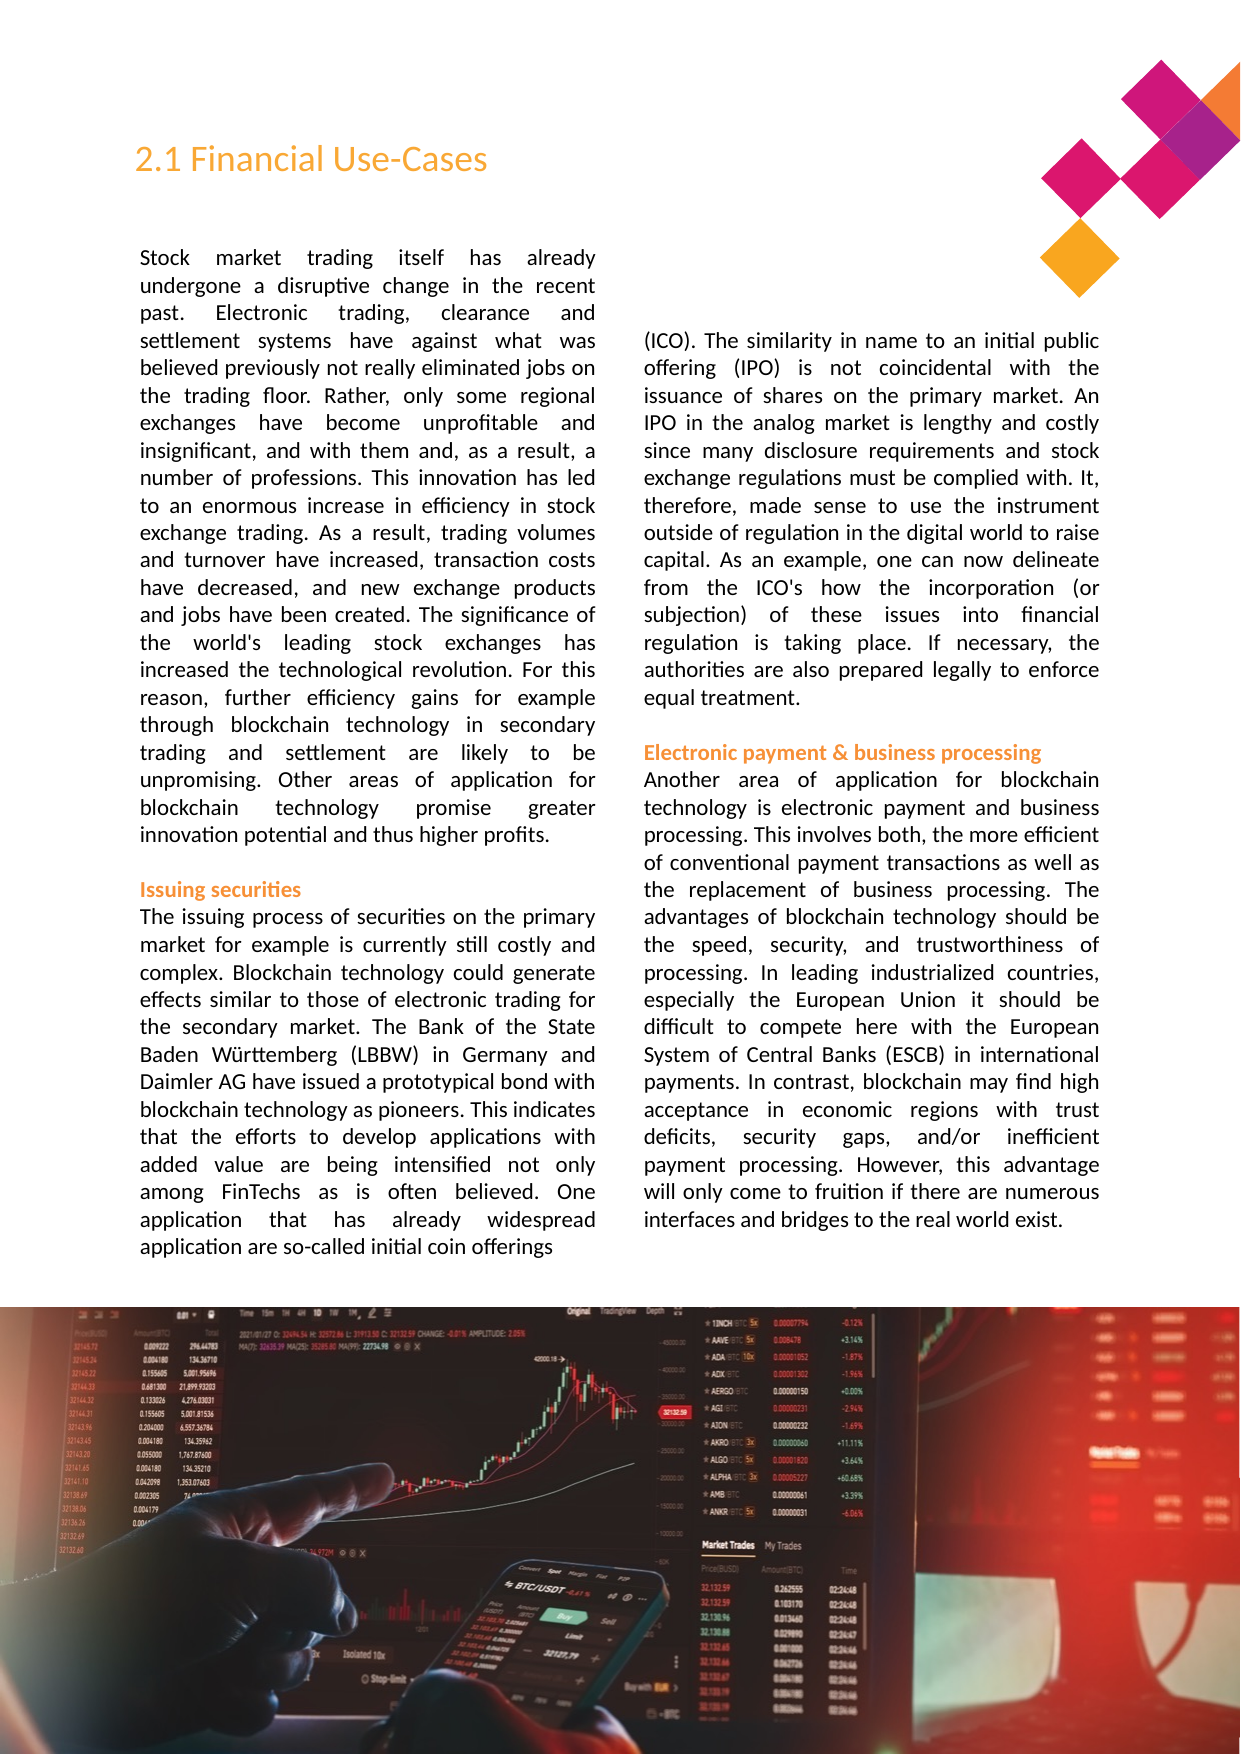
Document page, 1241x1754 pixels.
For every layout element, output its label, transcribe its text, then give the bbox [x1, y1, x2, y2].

text_box Stock market trading itself has already undergone a disruptive change in the recent past. Electronic trading, clearance and settlement systems have against what was believed previously not really eliminated jobs on the trading floor. Rather, only some regional exchanges have become unprofitable and insignificant, and with them and, as a result, a number of professions. This innovation has led to an enormous increase in efficiency in stock exchange trading. As a result, trading volumes and turnover have increased, transaction costs have decreased, and new exchange products and jobs have been created. The significance of the world's leading stock exchanges has increased the technological revolution. For this reason, further efficiency gains for example through blockchain technology in secondary trading and settlement are likely to be unpromising. Other areas of application for blockchain technology promise greater innovation potential and thus higher profits. Issuing securities The issuing process of securities on the primary market for example is currently still costly and complex. Blockchain technology could generate effects similar to those of electronic trading for the secondary market. The Bank of the State Baden Württemberg (LBBW) in Germany and Daimler AG have issued a prototypical bond with blockchain technology as pioneers. This indicates that the efforts to develop applications with added value are being intensified not only among FinTechs as is often believed. One application that has already widespread application are so-called initial coin offerings (ICO). The similarity in name to an initial public offering (IPO) is not coincidental with the issuance of shares on the primary market. An IPO in the analog market is lengthy and costly since many disclosure requirements and stock exchange regulations must be complied with. It, therefore, made sense to use the instrument outside of regulation in the digital world to raise capital. As an example, one can now delineate from the ICO's how the incorporation (or subjection) of these issues into financial regulation is taking place. If necessary, the authorities are also prepared legally to enforce equal treatment. Electronic payment & business processing Another area of application for blockchain technology is electronic payment and business processing. This involves both, the more efficient of conventional payment transactions as well as the replacement of business processing. The advantages of blockchain technology should be the speed, security, and trustworthiness of processing. In leading industrialized countries, especially the European Union it should be difficult to compete here with the European System of Central Banks (ESCB) in international payments. In contrast, blockchain may find high acceptance in economic regions with trust deficits, security gaps, and/or inefficient payment processing. However, this advantage will only come to fruition if there are numerous interfaces and bridges to the real world exist. [124, 235, 1116, 1286]
text_box 2.1 Financial Use-Cases [119, 126, 798, 205]
picture [0, 1307, 1241, 1754]
